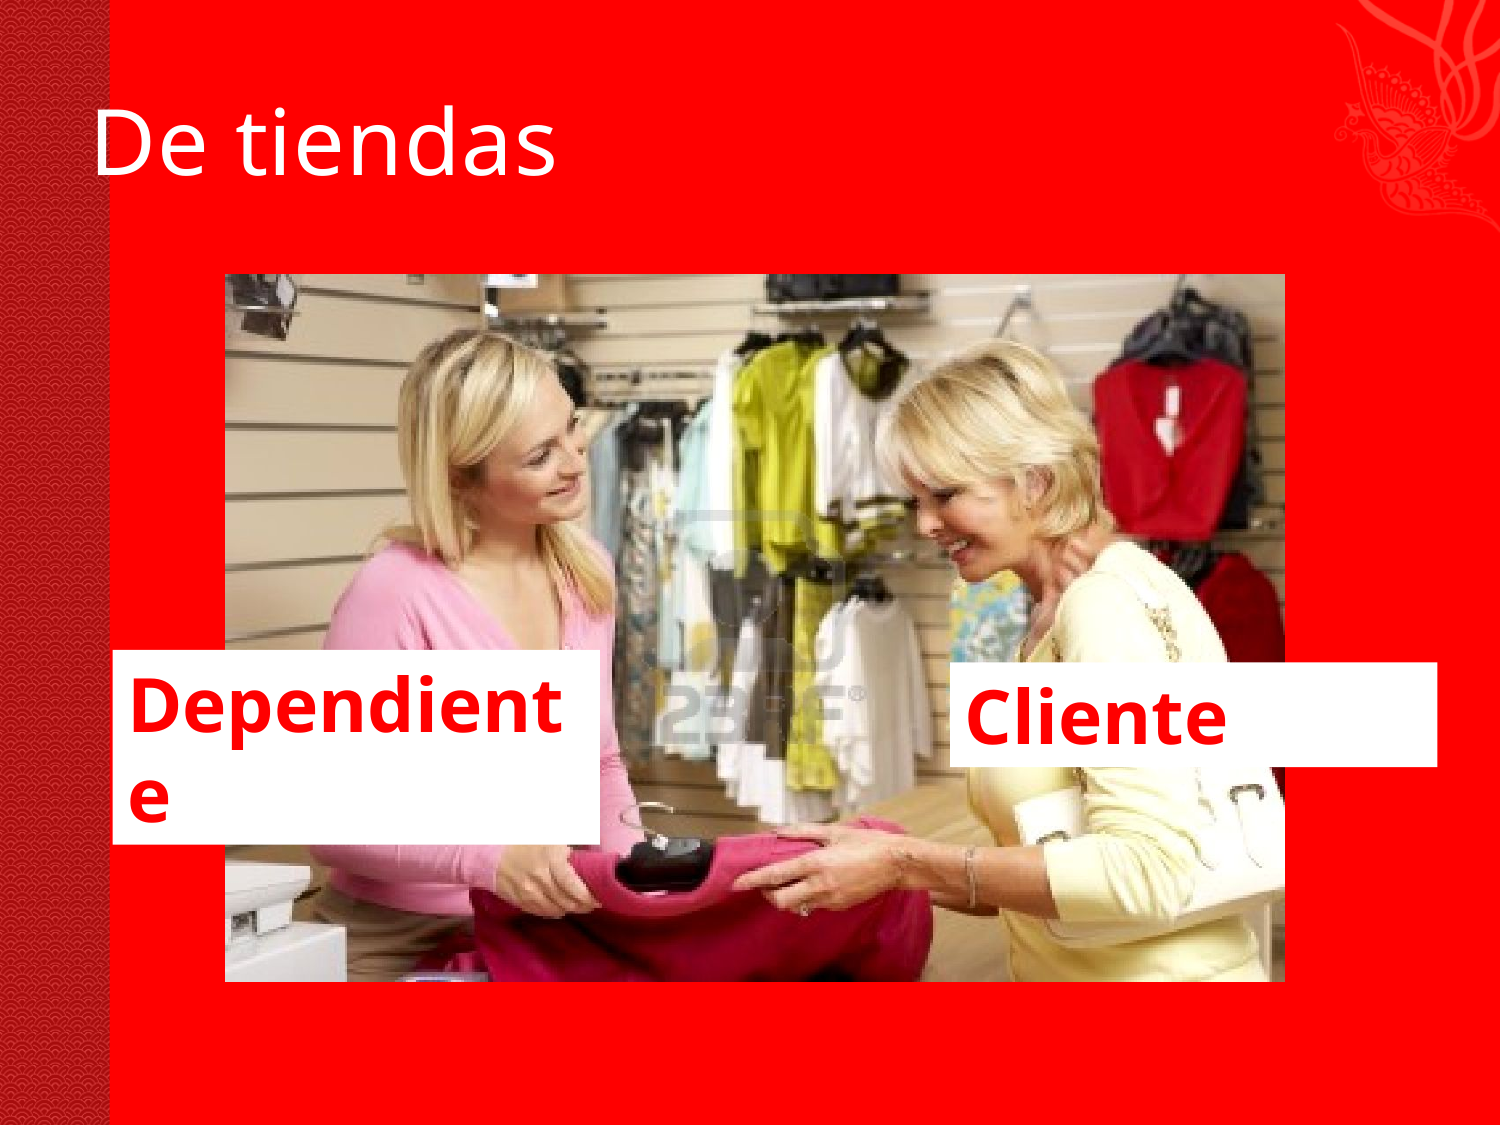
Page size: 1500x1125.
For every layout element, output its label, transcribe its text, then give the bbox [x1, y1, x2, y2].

picture [224, 274, 1285, 982]
text_box Cliente [1313, 662, 1438, 768]
title De tiendas [75, 45, 1351, 233]
text_box Dependiente [112, 649, 213, 845]
list En grupos de 2 o 3, usen la plantilla para planear una lección para programar una de las siguientes: Dar direcciones y los medios de transporte. o Pedir comida en un restaurante. [1334, 0, 1500, 235]
